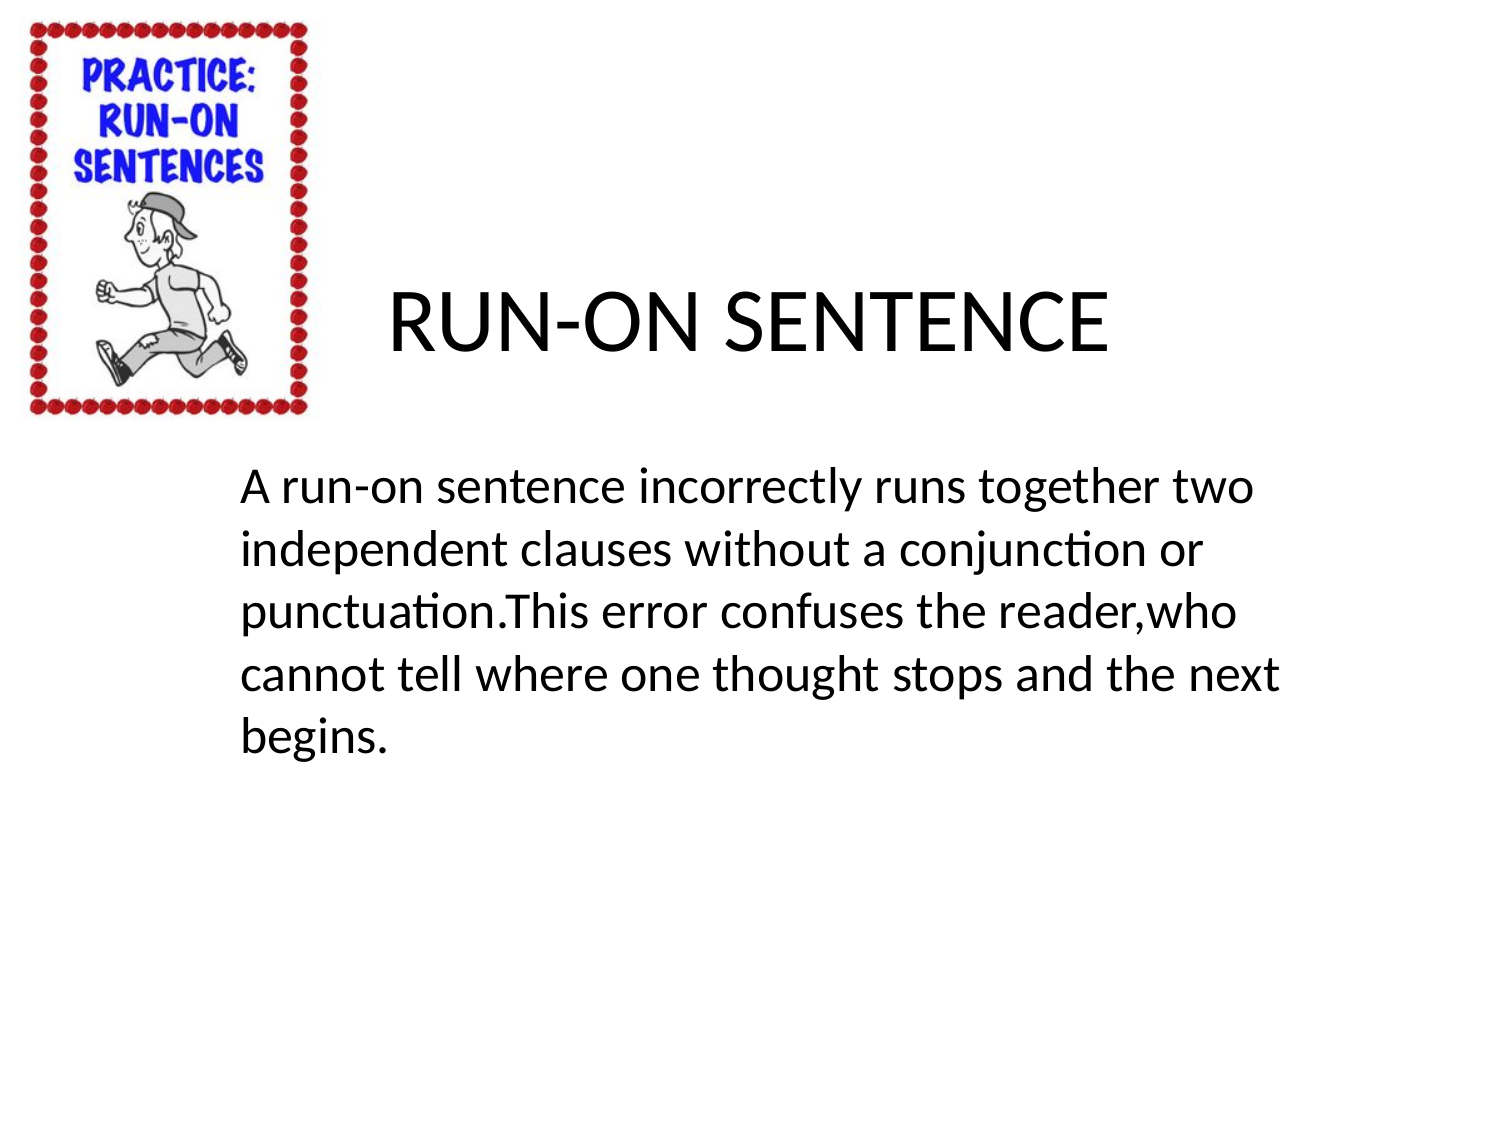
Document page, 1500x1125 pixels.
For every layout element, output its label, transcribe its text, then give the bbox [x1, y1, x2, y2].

title RUN-ON SENTENCE [342, 208, 1388, 421]
subtitle A run-on sentence incorrectly runs together two independent clauses without a conjunction or punctuation.This error confuses the reader,who cannot tell where one thought stops and the next begins. [225, 444, 1376, 835]
picture [0, 0, 338, 438]
